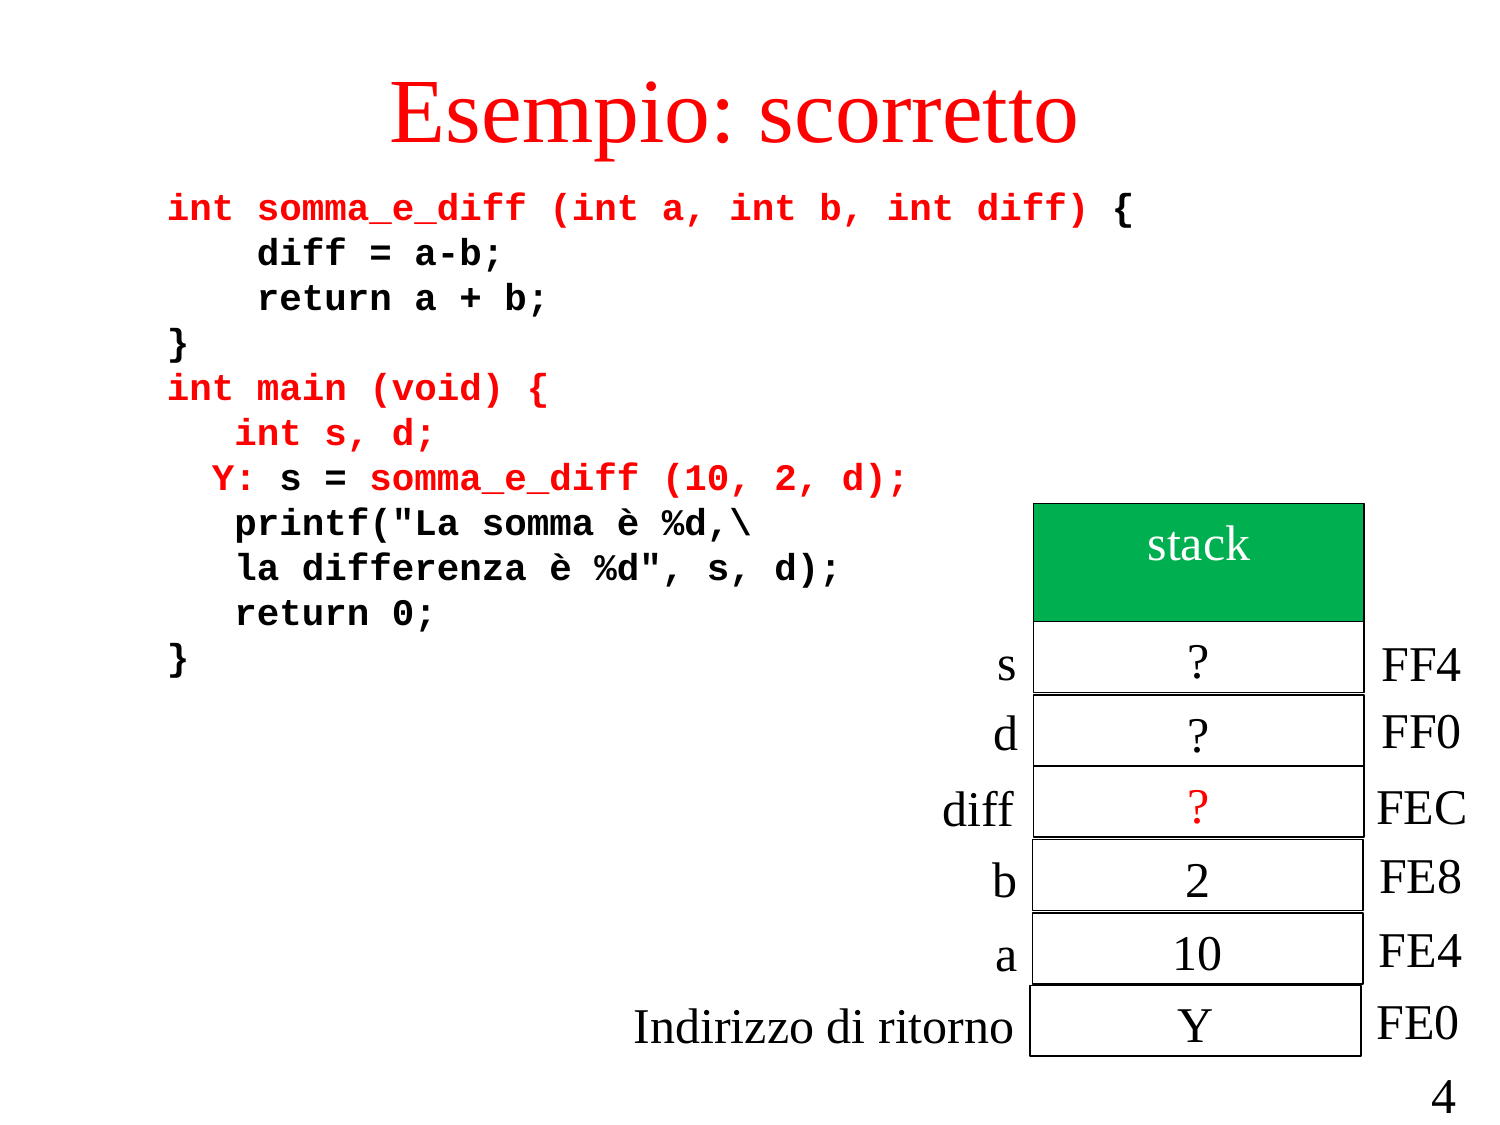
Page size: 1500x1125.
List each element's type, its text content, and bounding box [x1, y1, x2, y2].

text_box FF0 [1366, 691, 1500, 762]
text_box FE8 [1364, 836, 1498, 908]
text_box a [933, 913, 1033, 985]
text_box ? [1033, 695, 1365, 766]
text_box FF4 [1366, 624, 1500, 691]
text_box b [933, 839, 1033, 913]
text_box 10 [1033, 913, 1364, 984]
slide_number 40 [1416, 1056, 1486, 1123]
text_box 2 [1033, 839, 1364, 911]
text_box d [978, 692, 1033, 762]
text_box stack [1033, 503, 1365, 621]
text_box Y [1031, 985, 1361, 1057]
text_box s [974, 622, 1033, 693]
text_box FE0 [1361, 982, 1496, 1054]
text_box FE4 [1364, 910, 1498, 981]
text_box int somma_e_diff (int a, int b, int diff) { diff = a-b; return a + b; } int main (void) { int s, d; Y: s = somma_e_diff (10, 2, d); printf("La somma è %d,\ la differenza è %d", s, d); return 0; } [2, 125, 1471, 776]
text_box FEC [1361, 767, 1495, 838]
text_box Indirizzo di ritorno [603, 985, 1031, 1066]
text_box diff [902, 768, 1029, 847]
title Esempio: scorretto [0, 0, 1471, 213]
text_box ? [1033, 621, 1365, 693]
text_box ? [1033, 766, 1365, 837]
